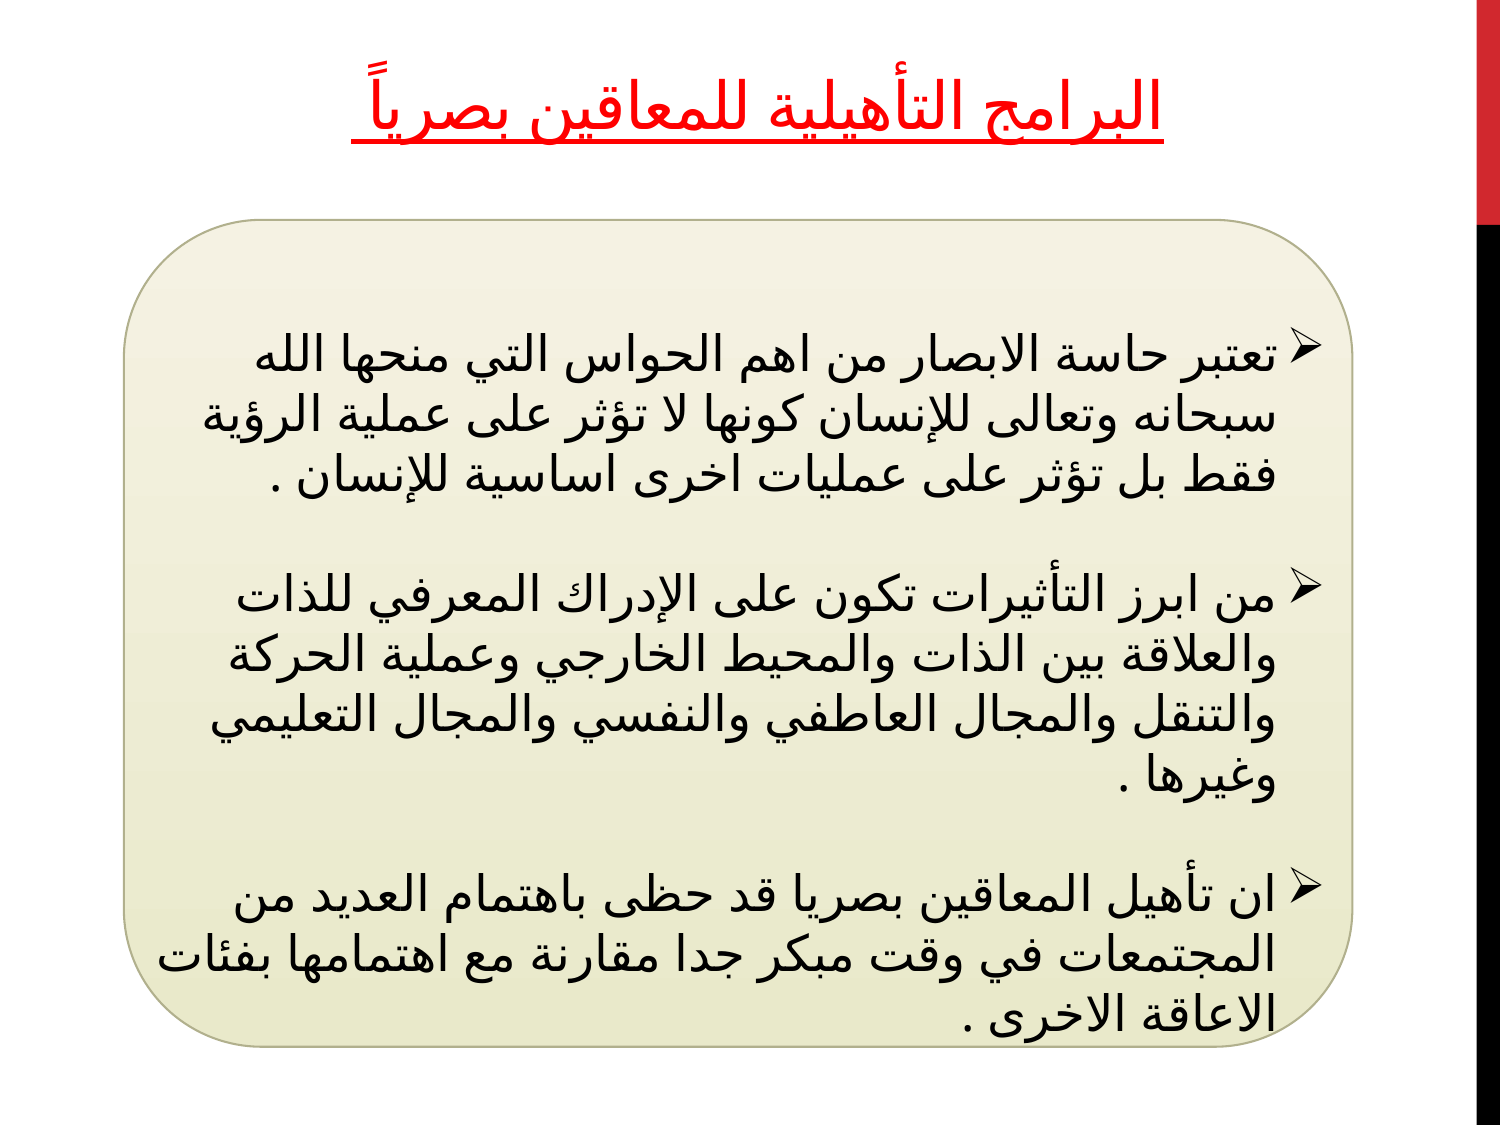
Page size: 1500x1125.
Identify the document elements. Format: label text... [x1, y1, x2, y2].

text_box [129, 218, 1354, 967]
text_box تعتبر حاسة الابصار من اهم الحواس التي منحها الله سبحانه وتعالى للإنسان كونها لا تؤثر على عملية الرؤية فقط بل تؤثر على عمليات اخرى اساسية للإنسان . من ابرز التأثيرات تكون على الإدراك المعرفي للذات والعلاقة بين الذات والمحيط الخارجي وعملية الحركة والتنقل والمجال العاطفي والنفسي والمجال التعليمي وغيرها . ان تأهيل المعاقين بصريا قد حظى باهتمام العديد من المجتمعات في وقت مبكر جدا مقارنة مع اهتمامها بفئات الاعاقة الاخرى . [123, 314, 1341, 1050]
title البرامج التأهيلية للمعاقين بصرياً [230, 4, 1181, 222]
